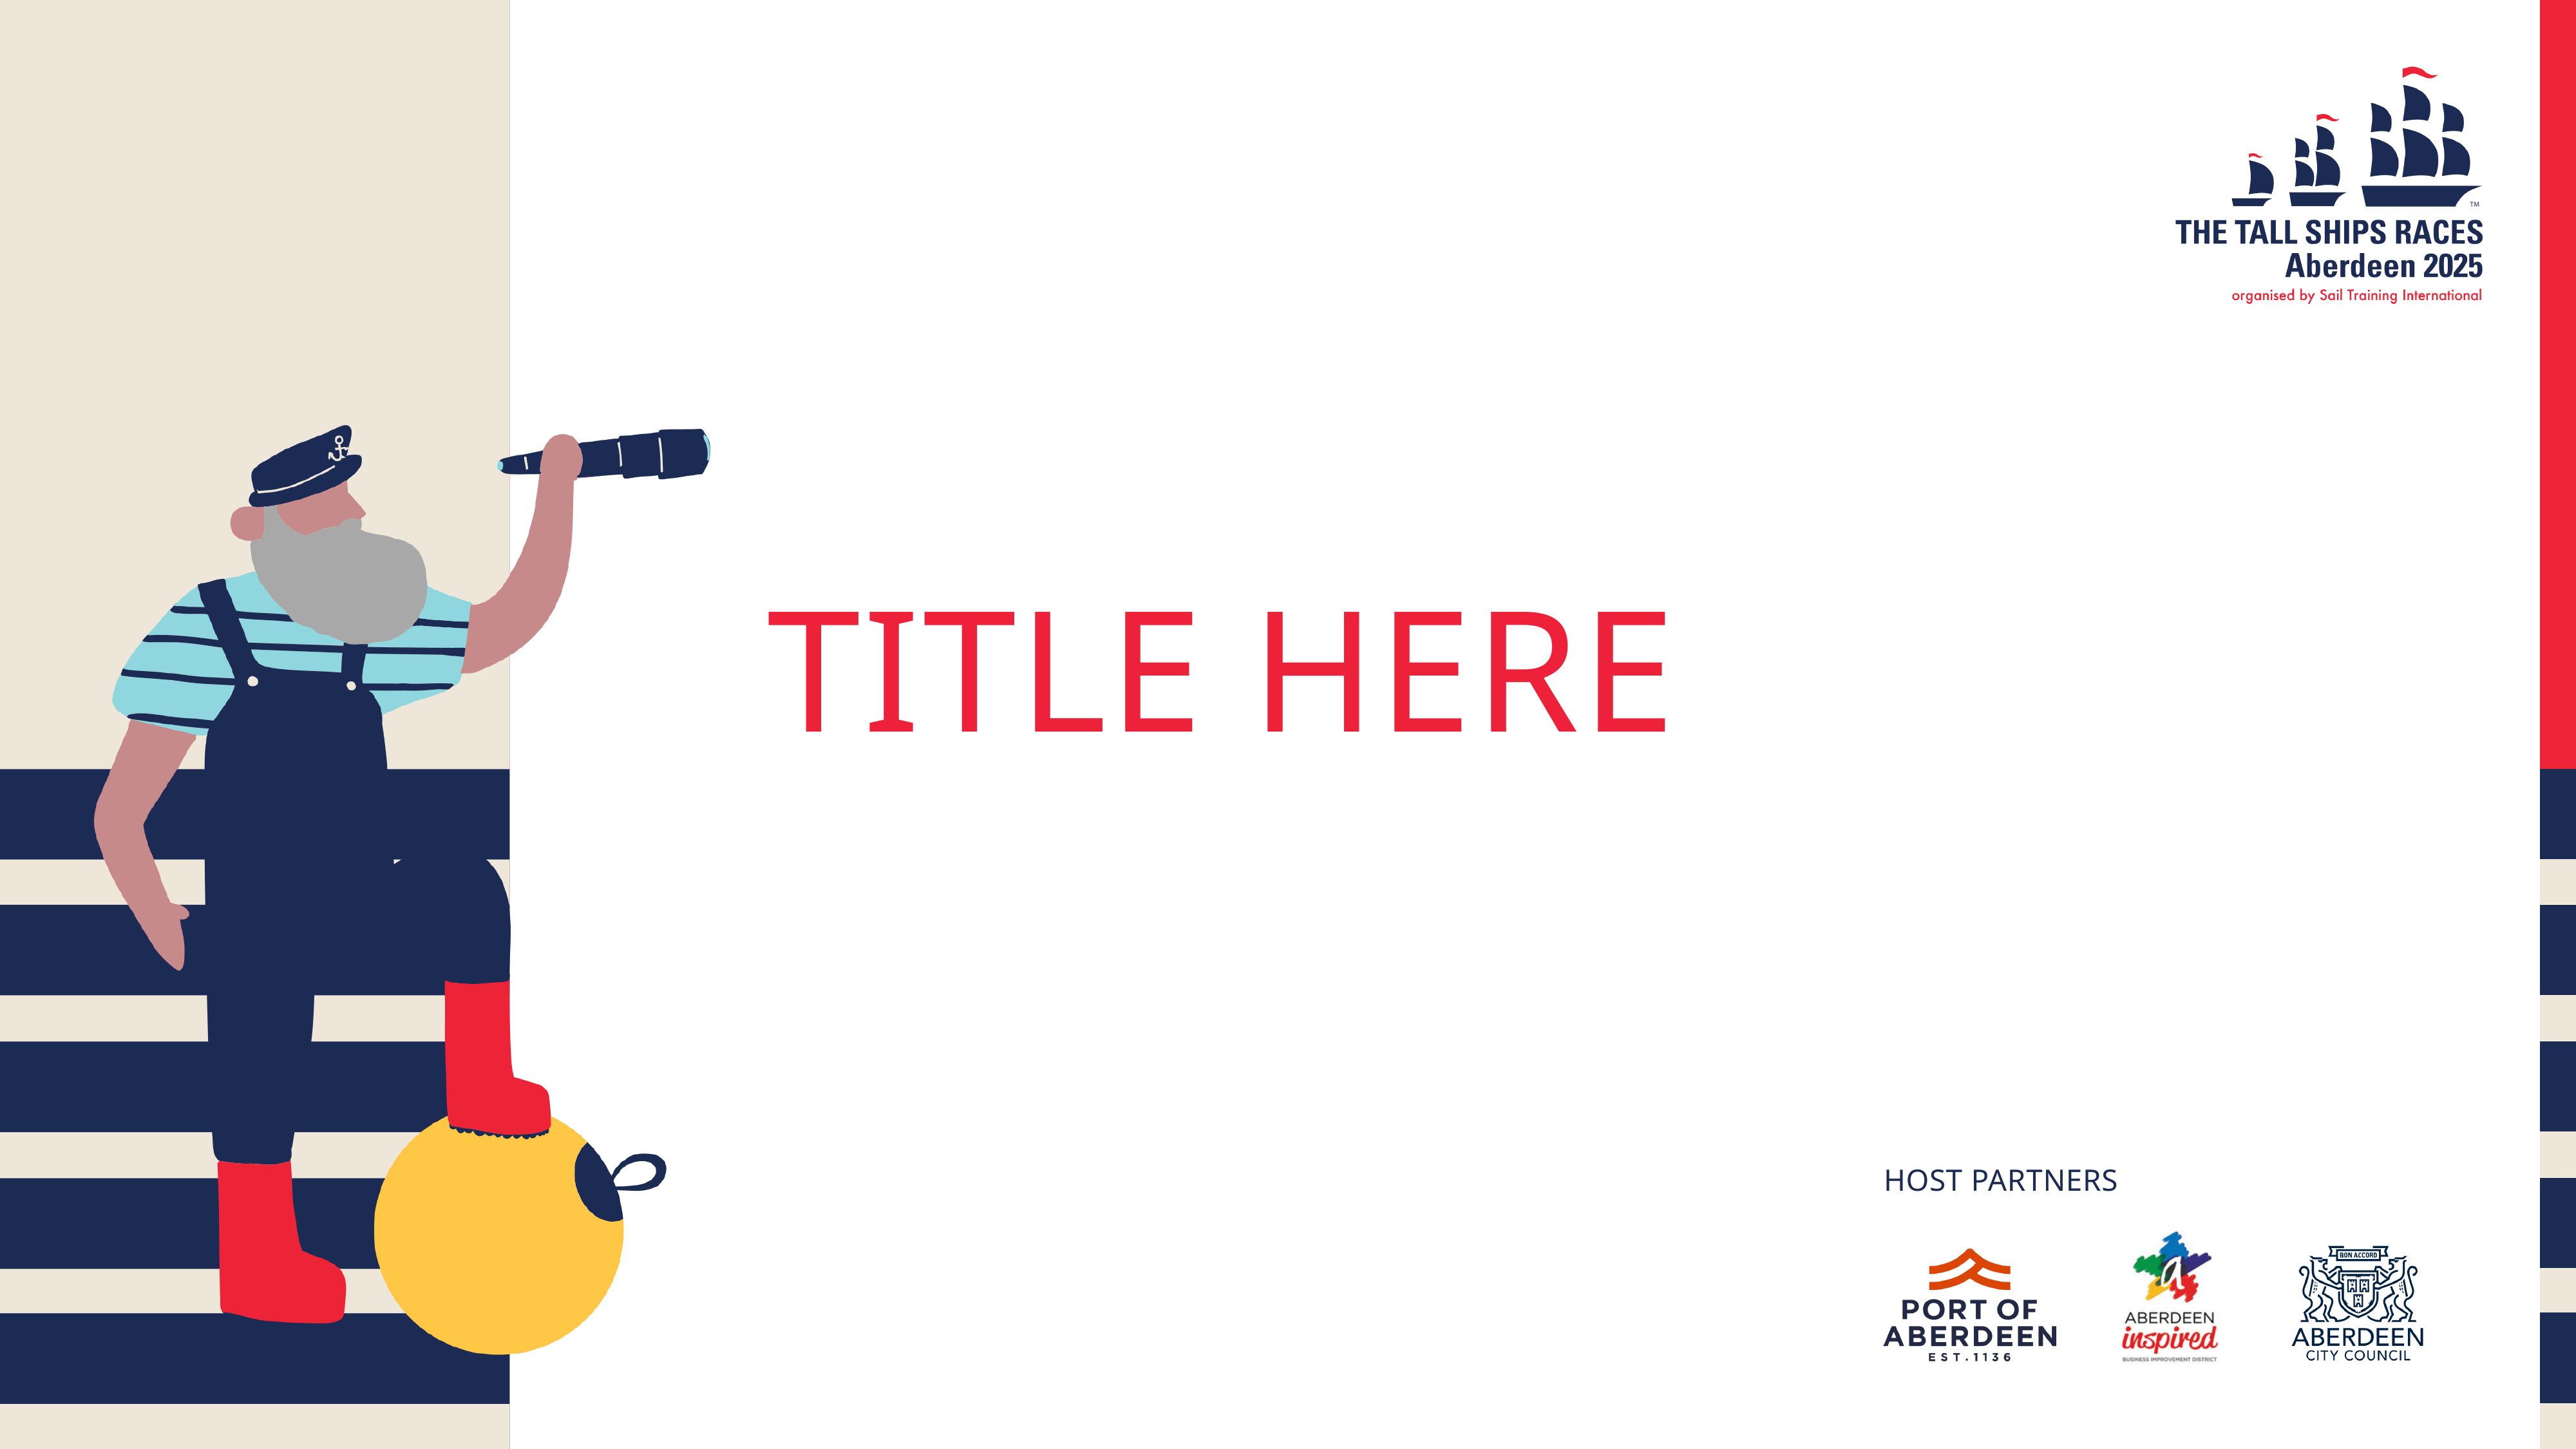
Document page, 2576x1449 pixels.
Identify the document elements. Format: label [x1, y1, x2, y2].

picture [2285, 1239, 2429, 1367]
picture [2114, 1225, 2228, 1367]
picture [1877, 1242, 2063, 1368]
picture [2169, 60, 2489, 310]
picture [0, 0, 717, 1449]
